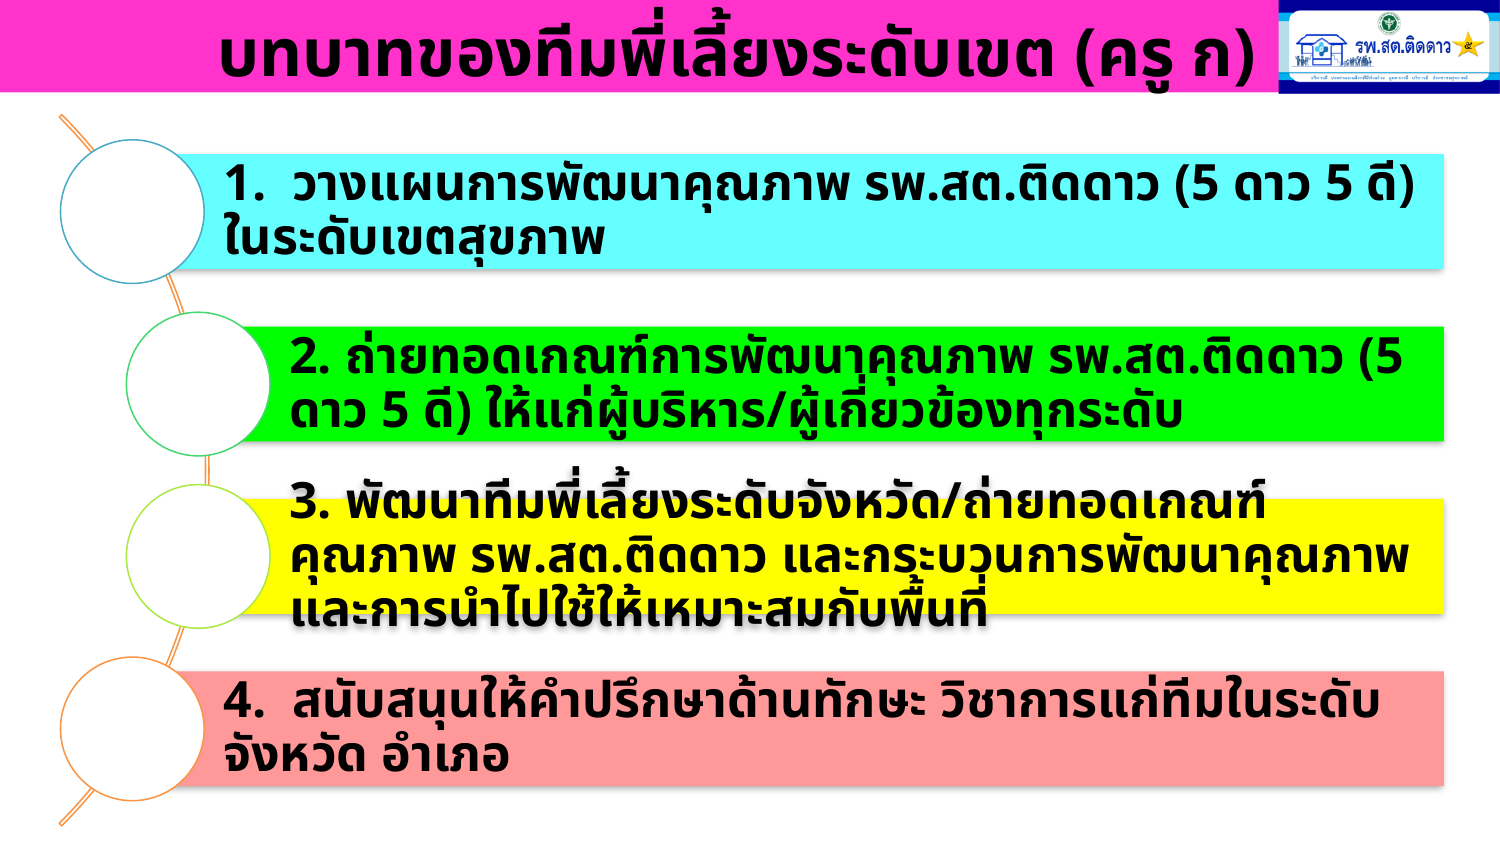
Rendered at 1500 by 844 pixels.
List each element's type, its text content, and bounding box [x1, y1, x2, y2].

text_box บทบาทของทีมพี่เลี้ยงระดับเขต (ครู ก) [195, 4, 1273, 95]
text_box [0, 0, 1276, 93]
picture [1278, 0, 1500, 94]
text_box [47, 96, 1455, 844]
